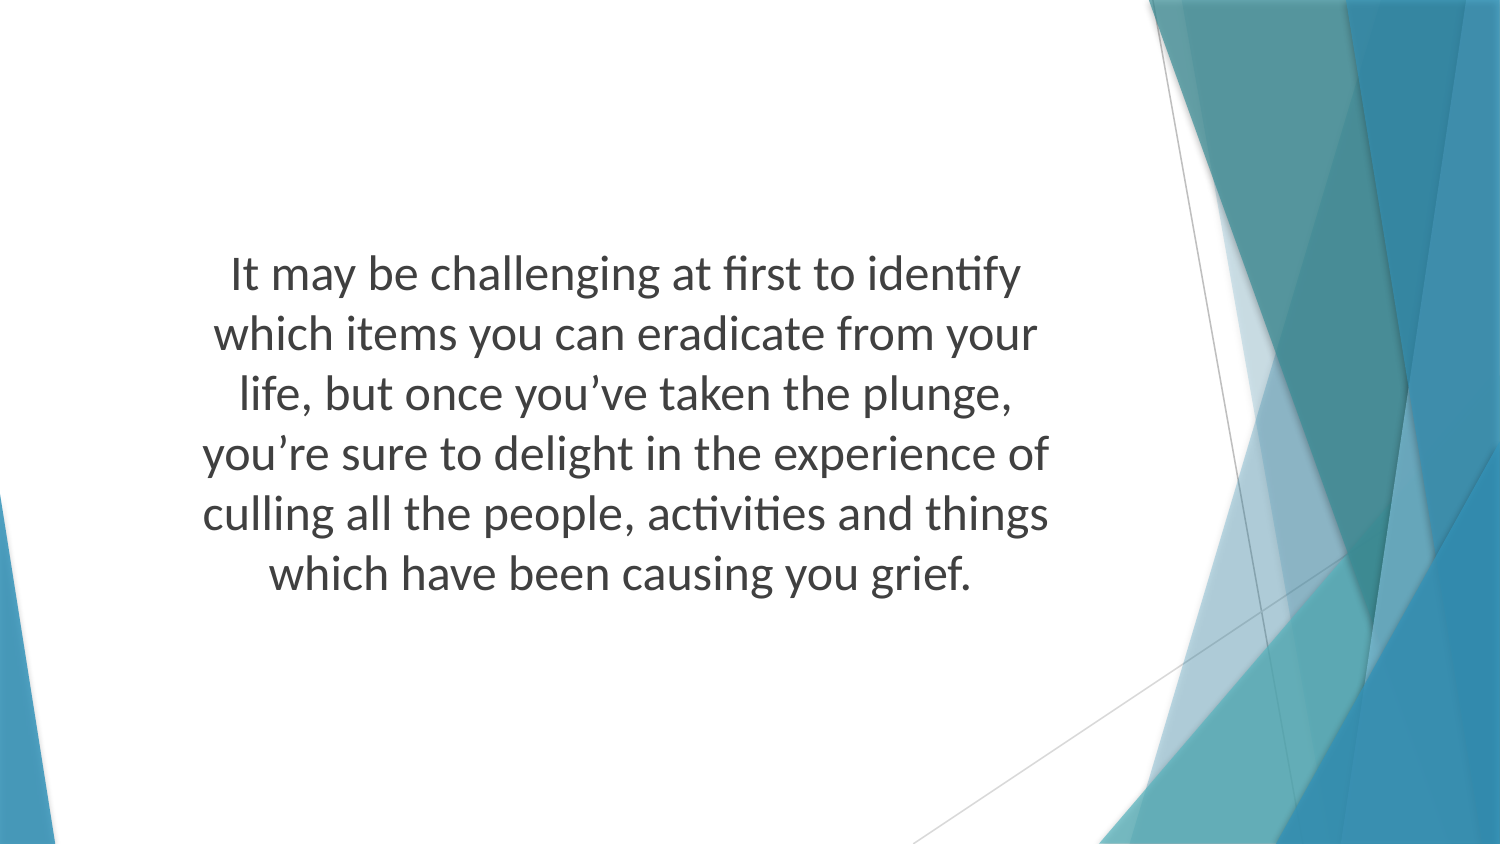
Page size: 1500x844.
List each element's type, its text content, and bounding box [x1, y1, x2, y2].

list It may be challenging at first to identify which items you can eradicate from your life, but once you’ve taken the plunge, you’re sure to delight in the experience of culling all the people, activities and things which have been causing you grief. [171, 232, 1081, 682]
